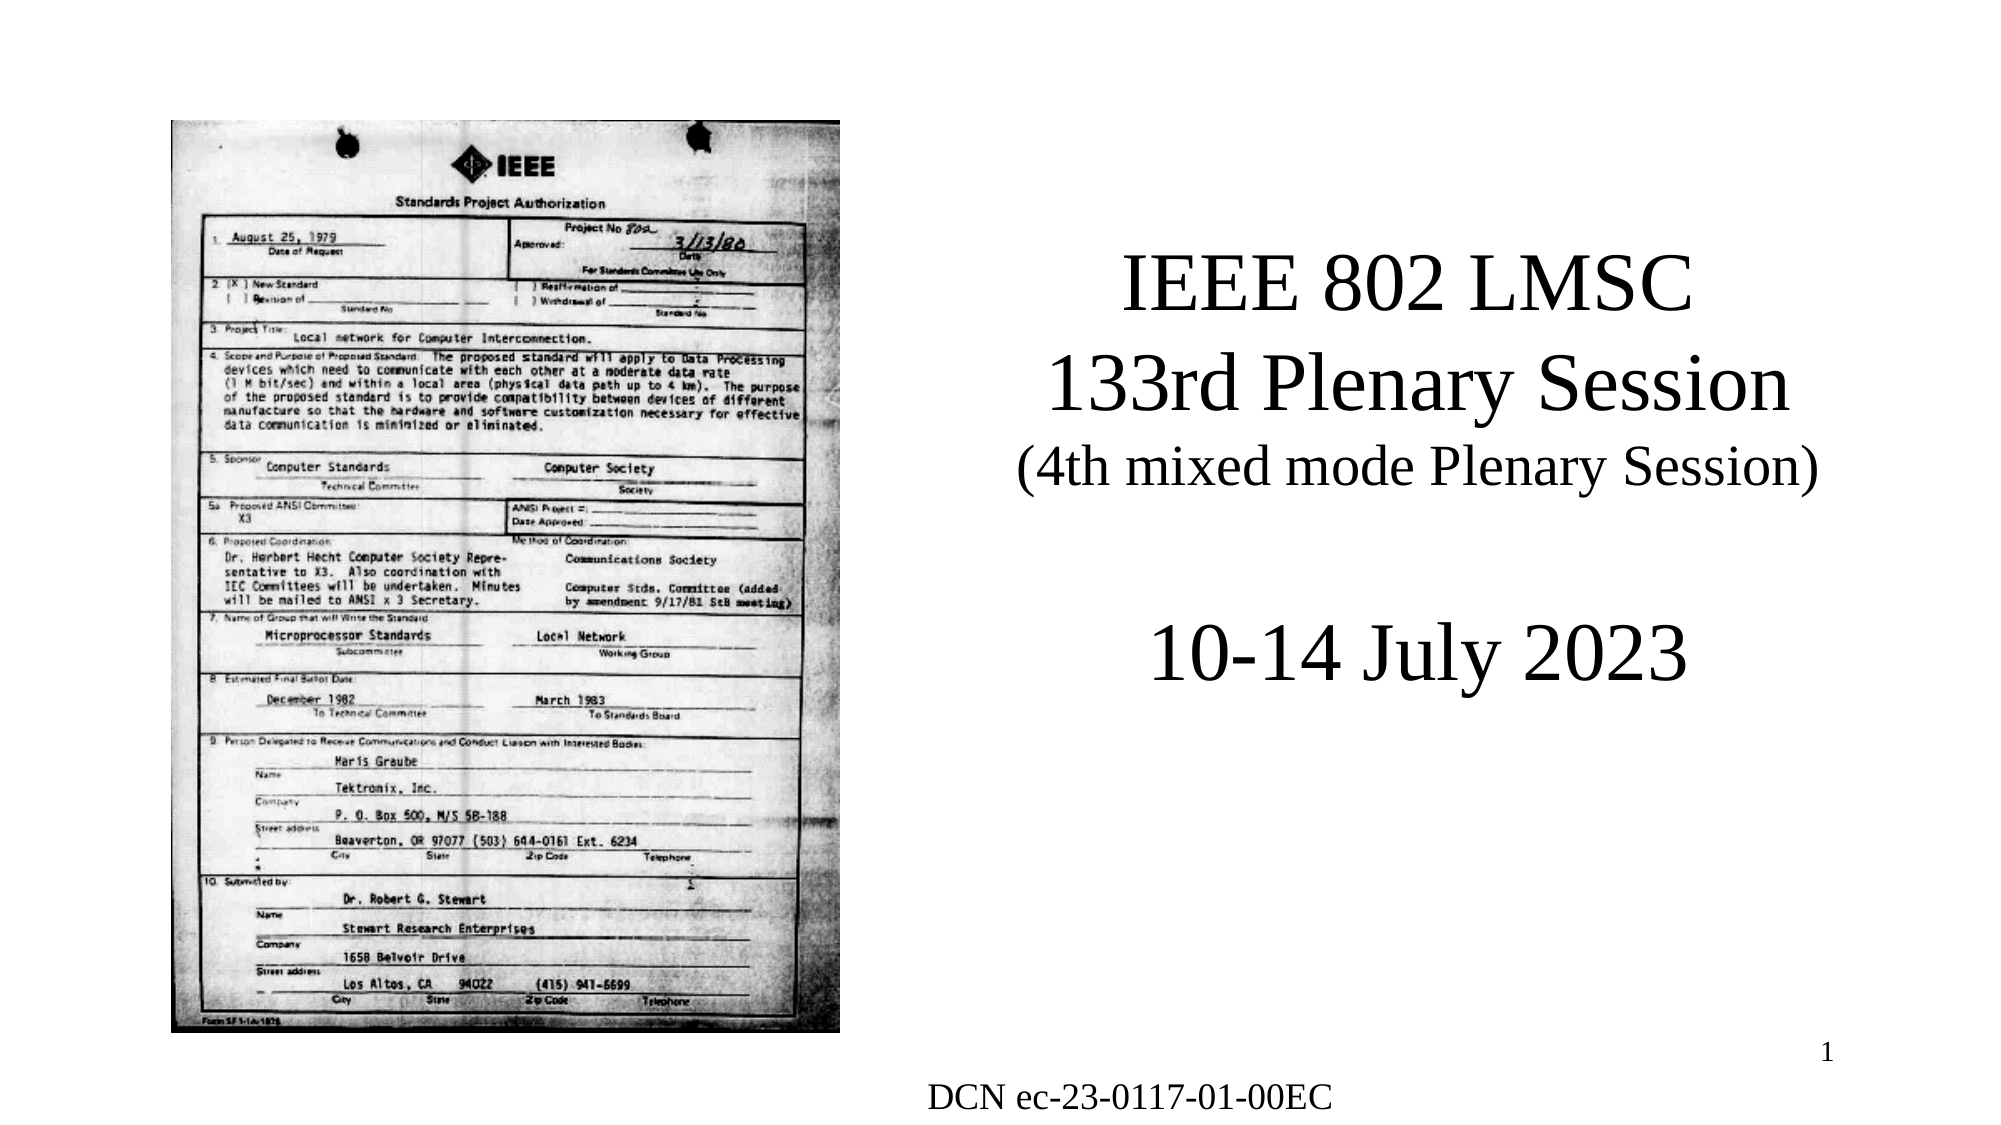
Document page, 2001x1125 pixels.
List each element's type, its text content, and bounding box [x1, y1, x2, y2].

title IEEE 802 LMSC 133rd Plenary Session (4th mixed mode Plenary Session) 10-14 July 2023 [862, 137, 1976, 788]
slide_number 1 [1433, 1024, 1851, 1101]
picture [171, 119, 840, 1033]
text_box DCN ec-23-0117-01-00EC [912, 1064, 1780, 1125]
